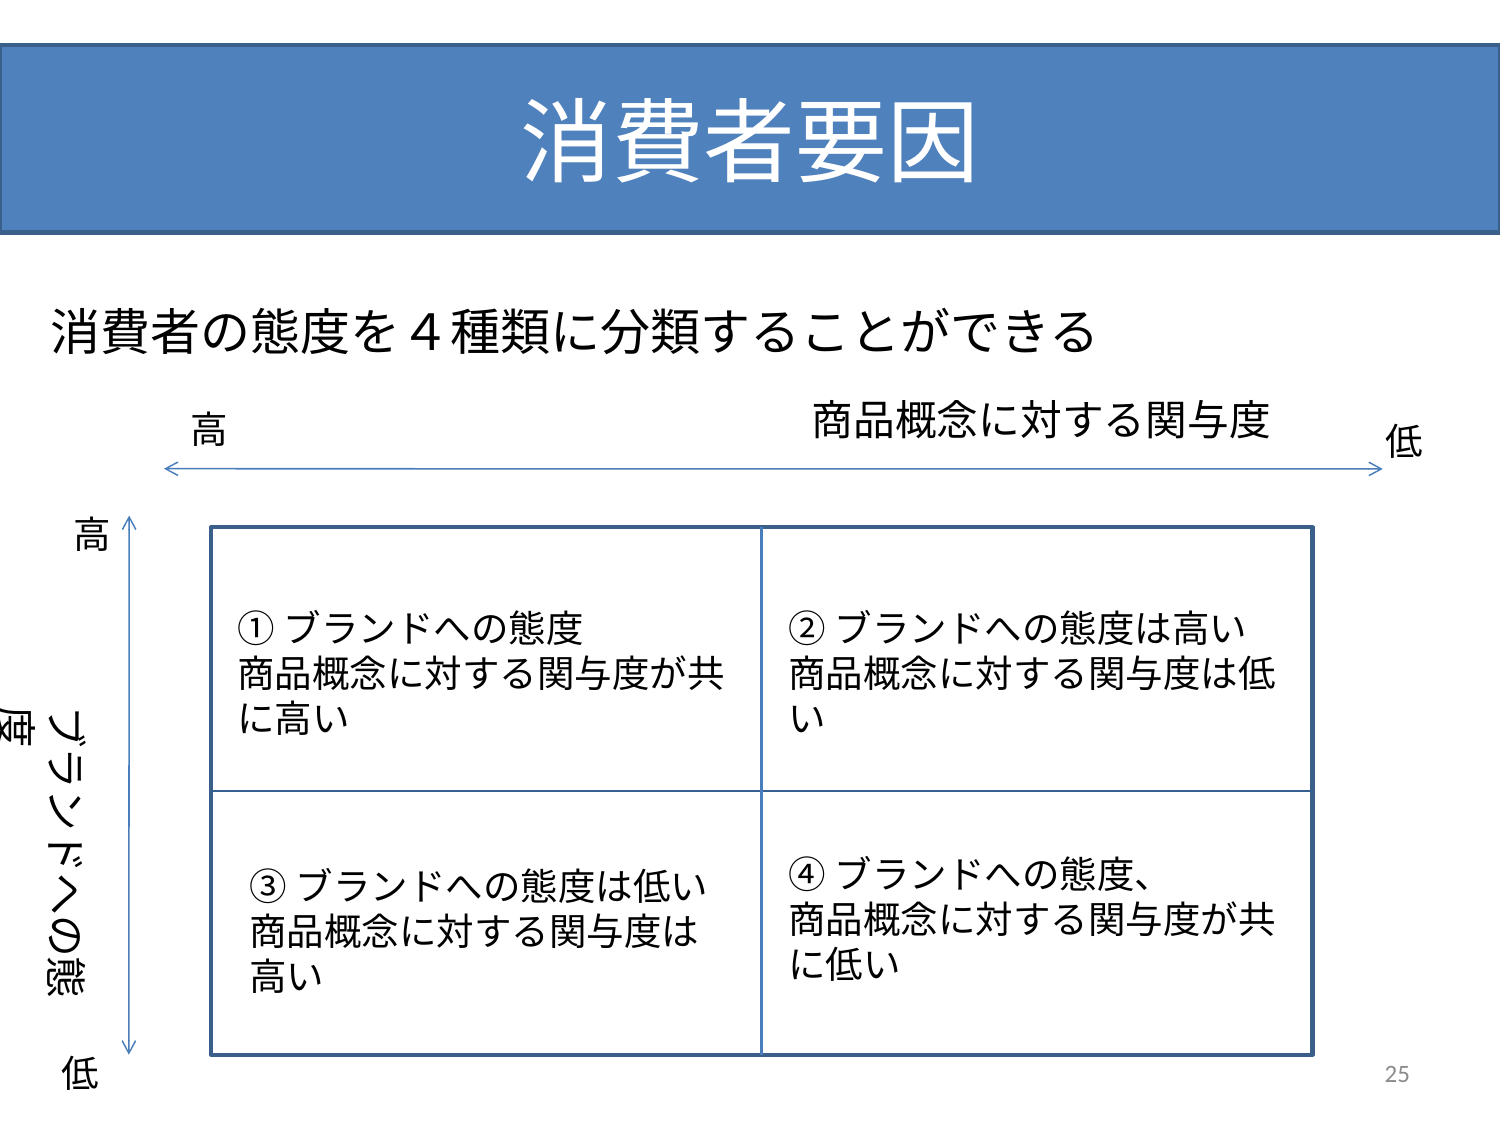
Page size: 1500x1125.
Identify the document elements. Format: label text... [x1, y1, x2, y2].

text_box [209, 525, 1315, 1057]
text_box 低 [46, 1042, 129, 1103]
text_box ブランドへの態度 [18, 793, 100, 1043]
text_box 高 [58, 503, 129, 564]
title 消費者要因 [0, 43, 1500, 235]
slide_number 25 [1074, 1042, 1425, 1103]
text_box ③ブランドへの態度は低い 商品概念に対する関与度は高い [234, 855, 750, 1006]
text_box 商品概念に対する関与度 [796, 386, 1407, 452]
text_box ②ブランドへの態度は高い 商品概念に対する関与度は低い [773, 597, 1301, 748]
text_box 低 [1371, 410, 1454, 470]
text_box ①ブランドへの態度 商品概念に対する関与度が共に高い [222, 597, 750, 748]
text_box ブランドへの態度 [18, 691, 100, 783]
text_box 高 [175, 398, 340, 459]
text_box ④ブランドへの態度、 商品概念に対する関与度が共に低い [773, 843, 1301, 994]
list 消費者の態度を４種類に分類することができる [35, 292, 1125, 399]
